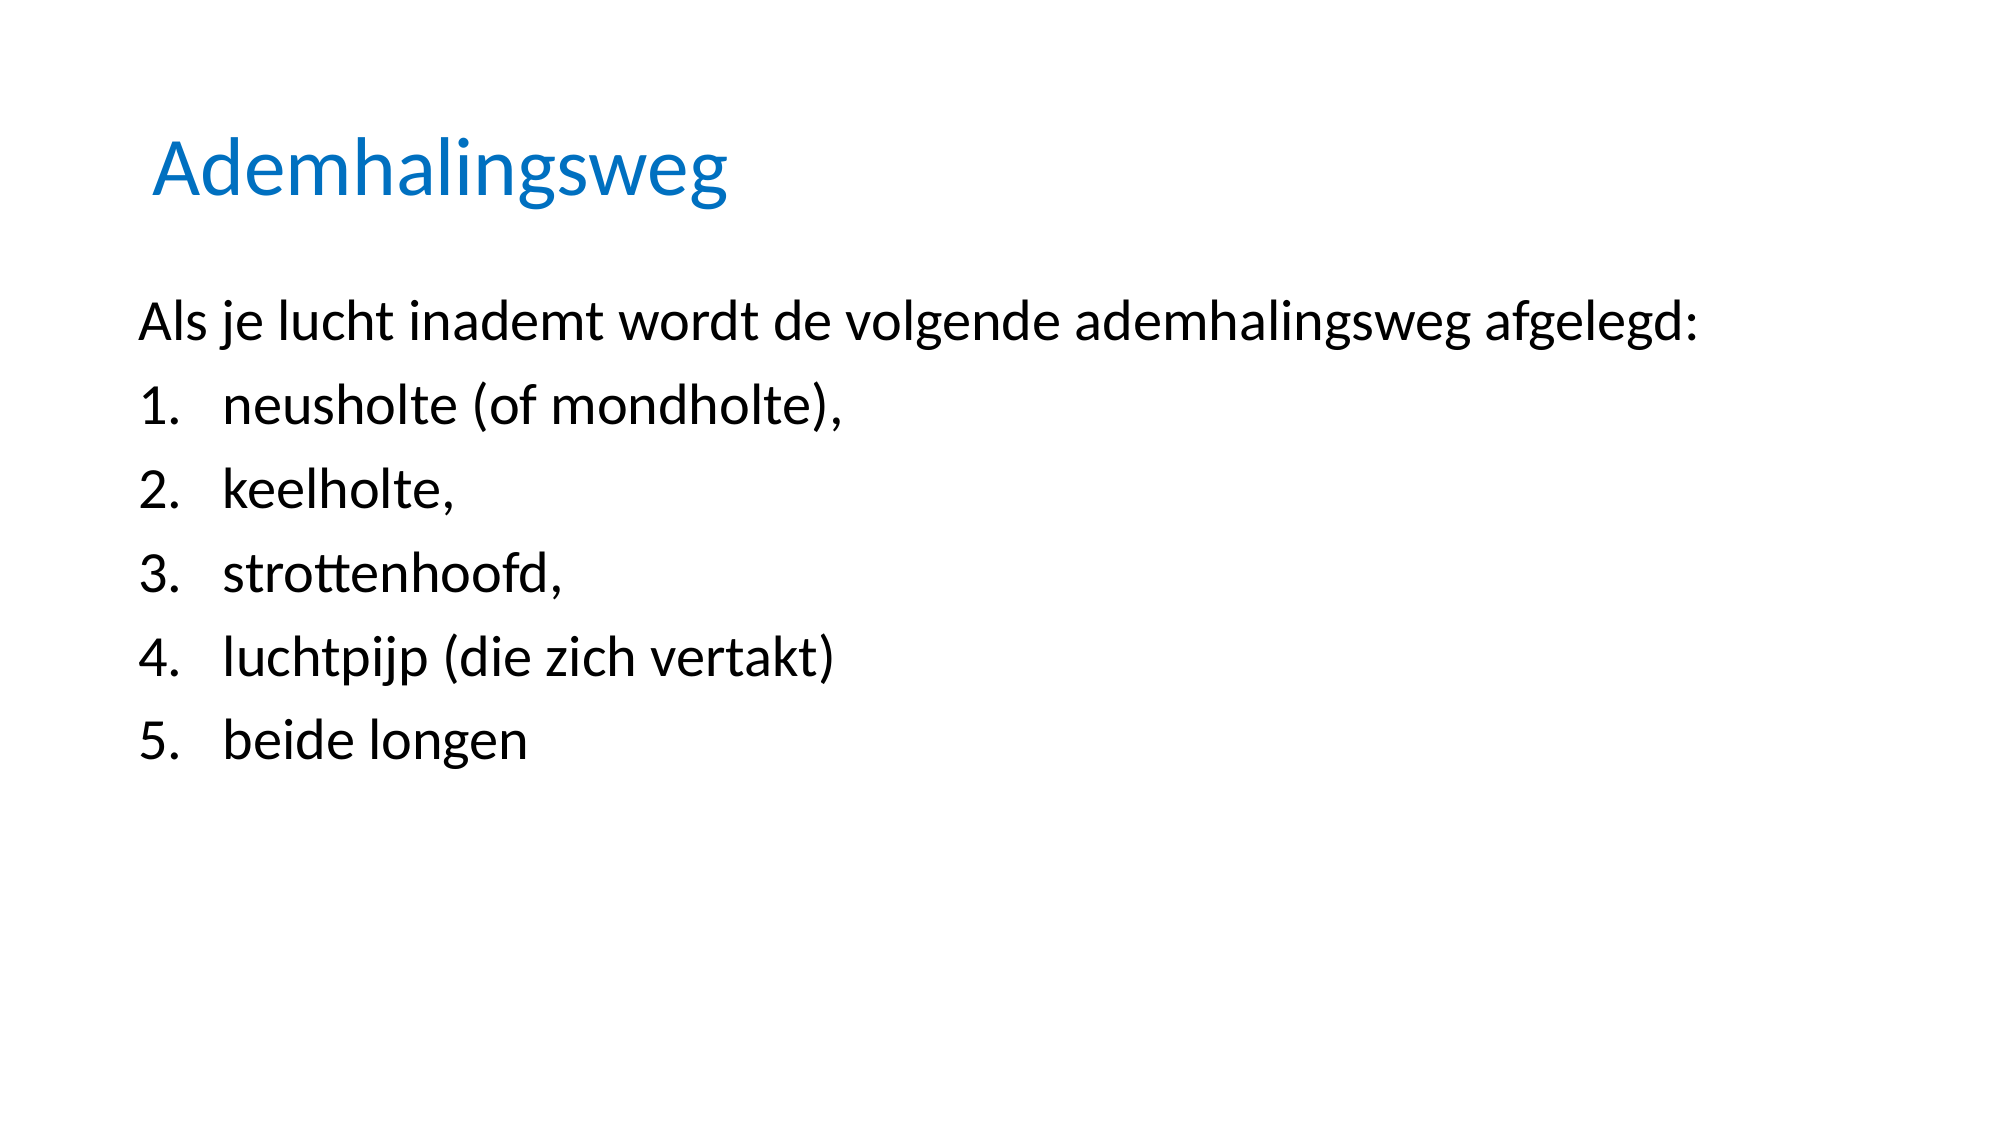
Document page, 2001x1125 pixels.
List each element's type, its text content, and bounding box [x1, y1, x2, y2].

list Als je lucht inademt wordt de volgende ademhalingsweg afgelegd: neusholte (of mondholte), keelholte, strottenhoofd, luchtpijp (die zich vertakt) beide longen [123, 283, 1849, 997]
title Ademhalingsweg [137, 59, 1863, 278]
